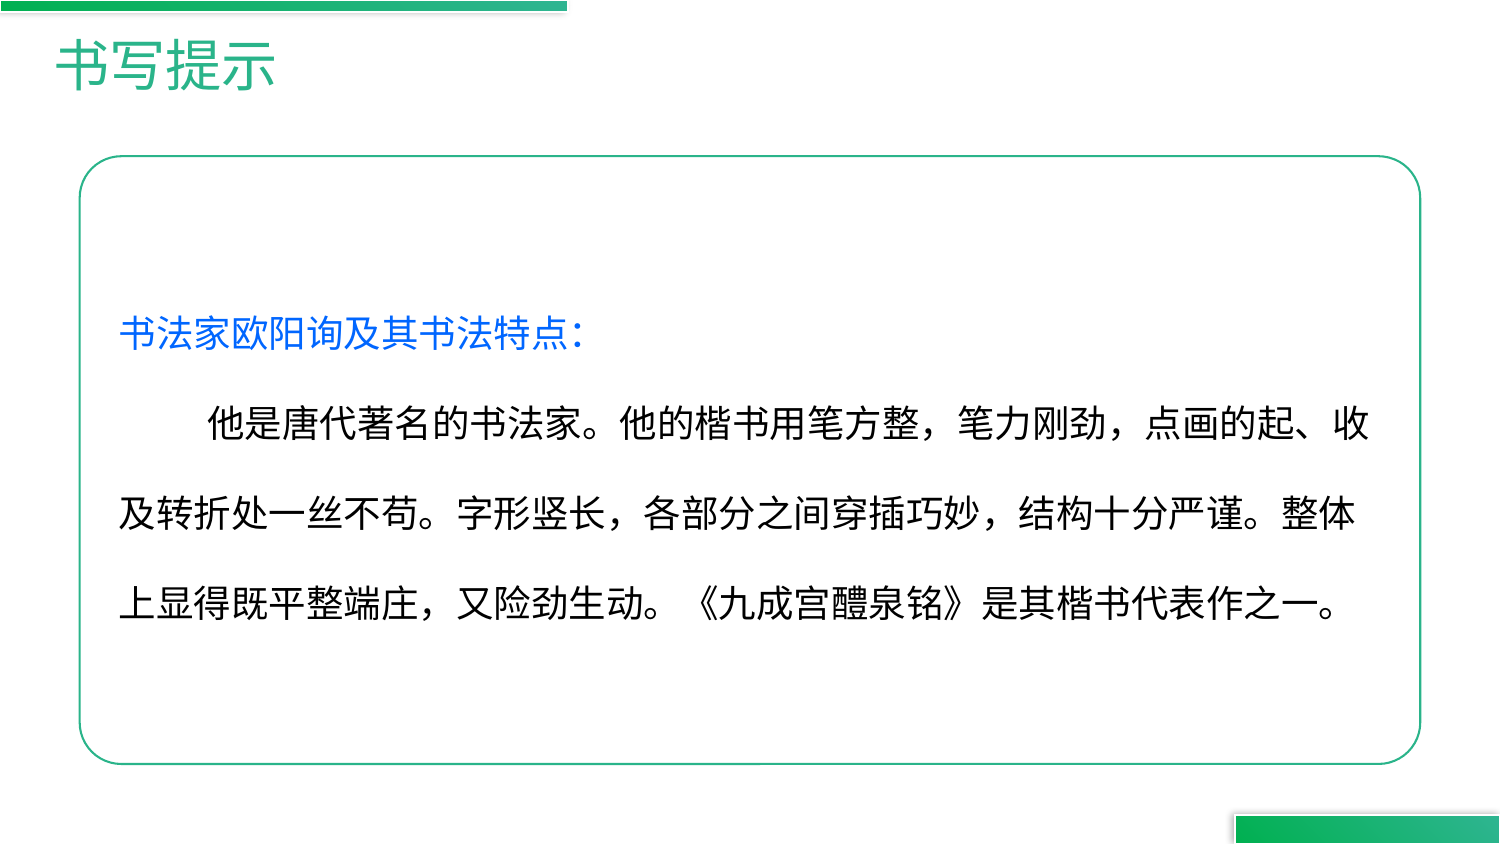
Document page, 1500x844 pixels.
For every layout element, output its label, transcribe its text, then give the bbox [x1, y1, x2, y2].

list 书写提示 [41, 32, 382, 94]
text_box 书法家欧阳询及其书法特点： 他是唐代著名的书法家。他的楷书用笔方整，笔力刚劲，点画的起、收及转折处一丝不苟。字形竖长，各部分之间穿插巧妙，结构十分严谨。整体上显得既平整端庄，又险劲生动。《九成宫醴泉铭》是其楷书代表作之一。 [107, 259, 1393, 631]
